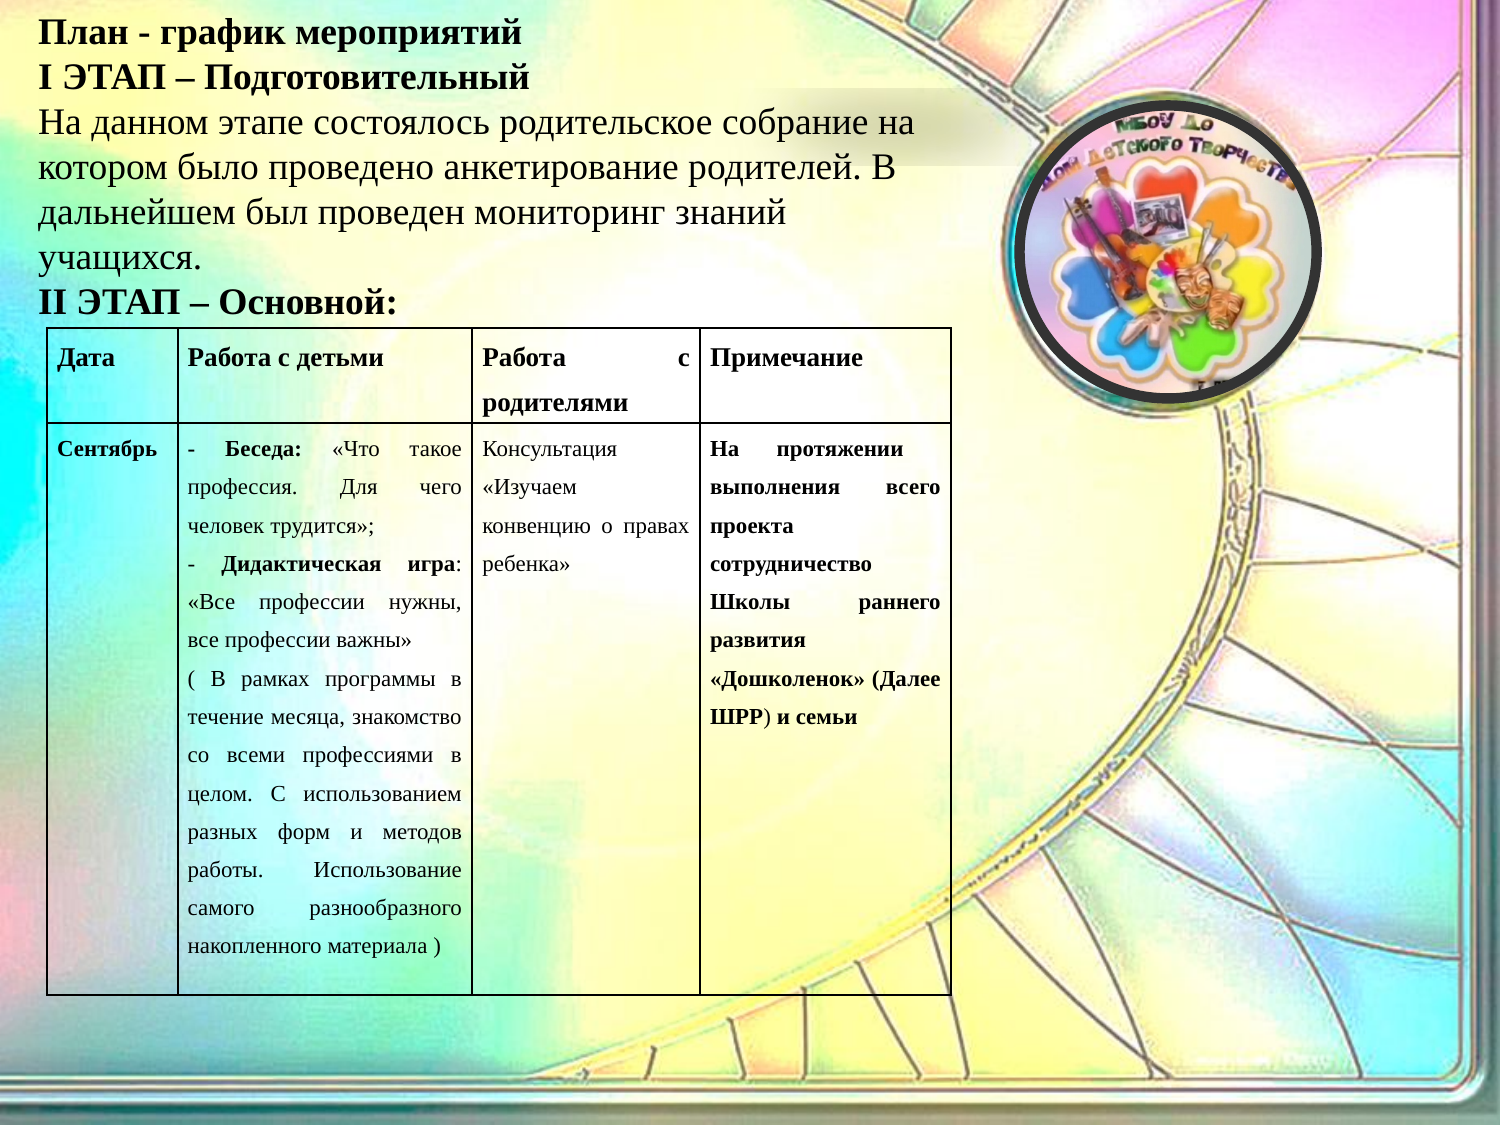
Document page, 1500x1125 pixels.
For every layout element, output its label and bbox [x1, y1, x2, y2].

picture [1019, 105, 1317, 399]
list [0, 0, 1500, 1125]
